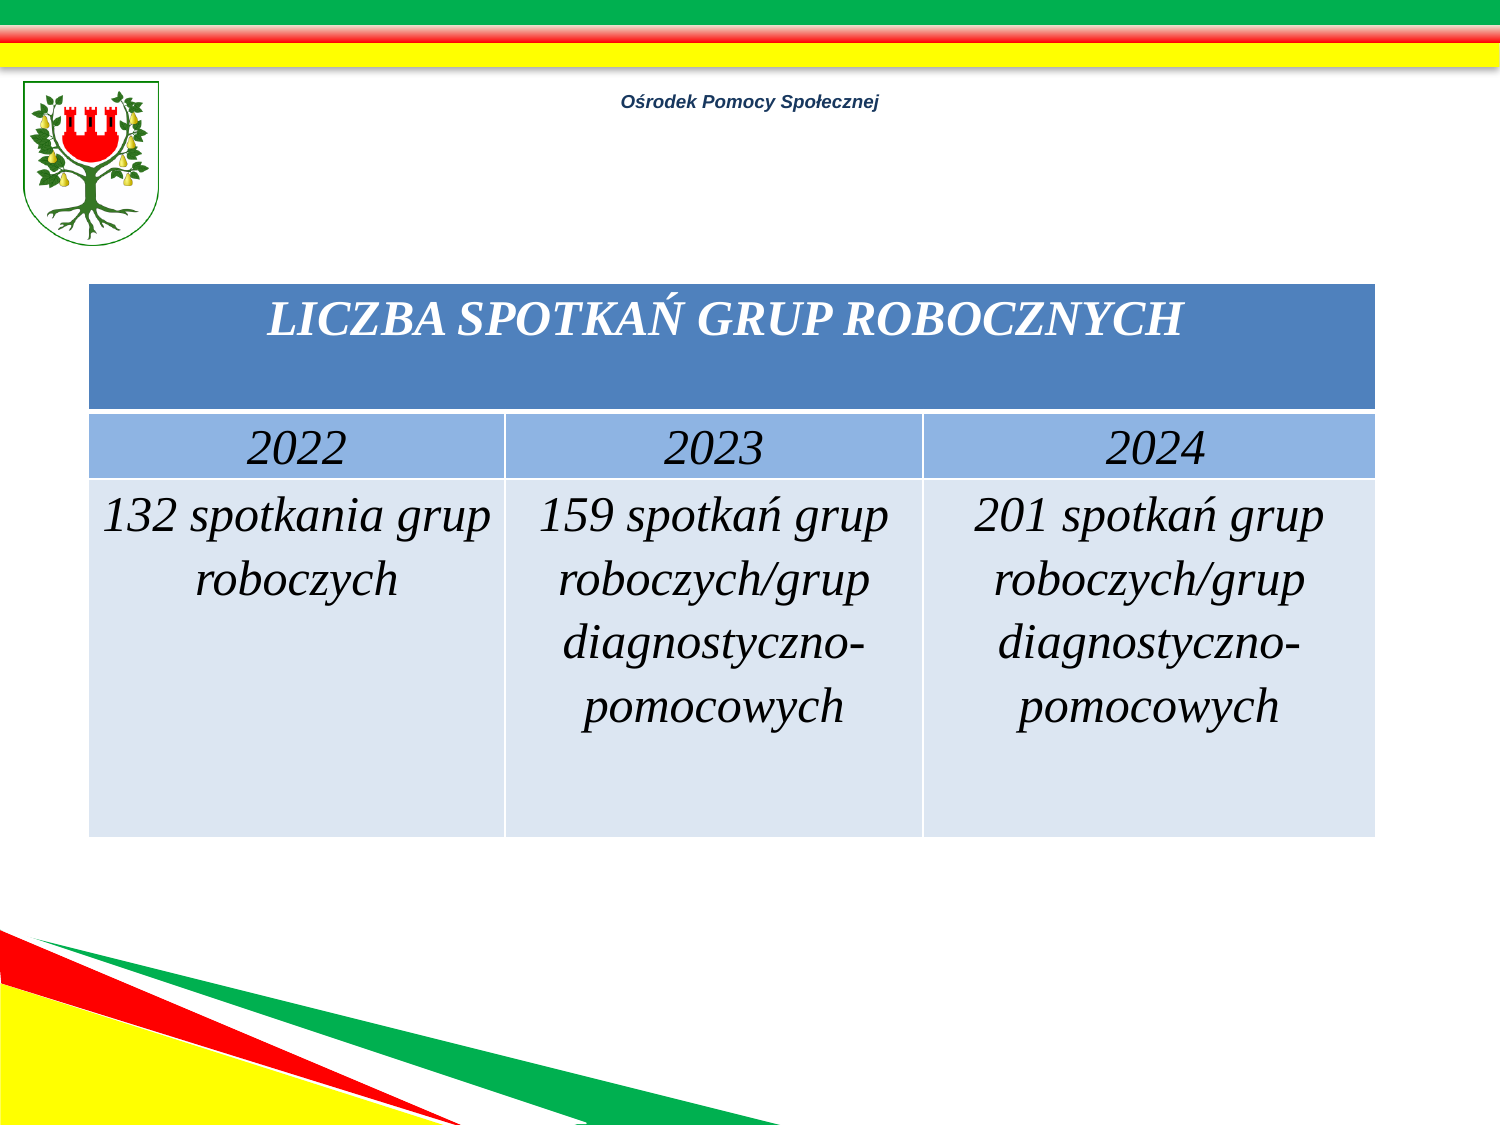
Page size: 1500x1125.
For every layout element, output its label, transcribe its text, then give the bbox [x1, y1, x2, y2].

table_cell 2023 [506, 414, 922, 478]
table_cell 132 spotkania grup roboczych [89, 480, 504, 837]
table_header LICZBA SPOTKAŃ GRUP ROBOCZNYCH [89, 284, 1375, 409]
table_cell 2022 [89, 414, 504, 478]
table_cell 159 spotkań grup roboczych/grup diagnostyczno-pomocowych [506, 480, 922, 837]
picture [23, 81, 159, 246]
table_cell 201 spotkań grup roboczych/grup diagnostyczno-pomocowych [924, 480, 1375, 837]
table_cell 2024 [924, 414, 1375, 478]
